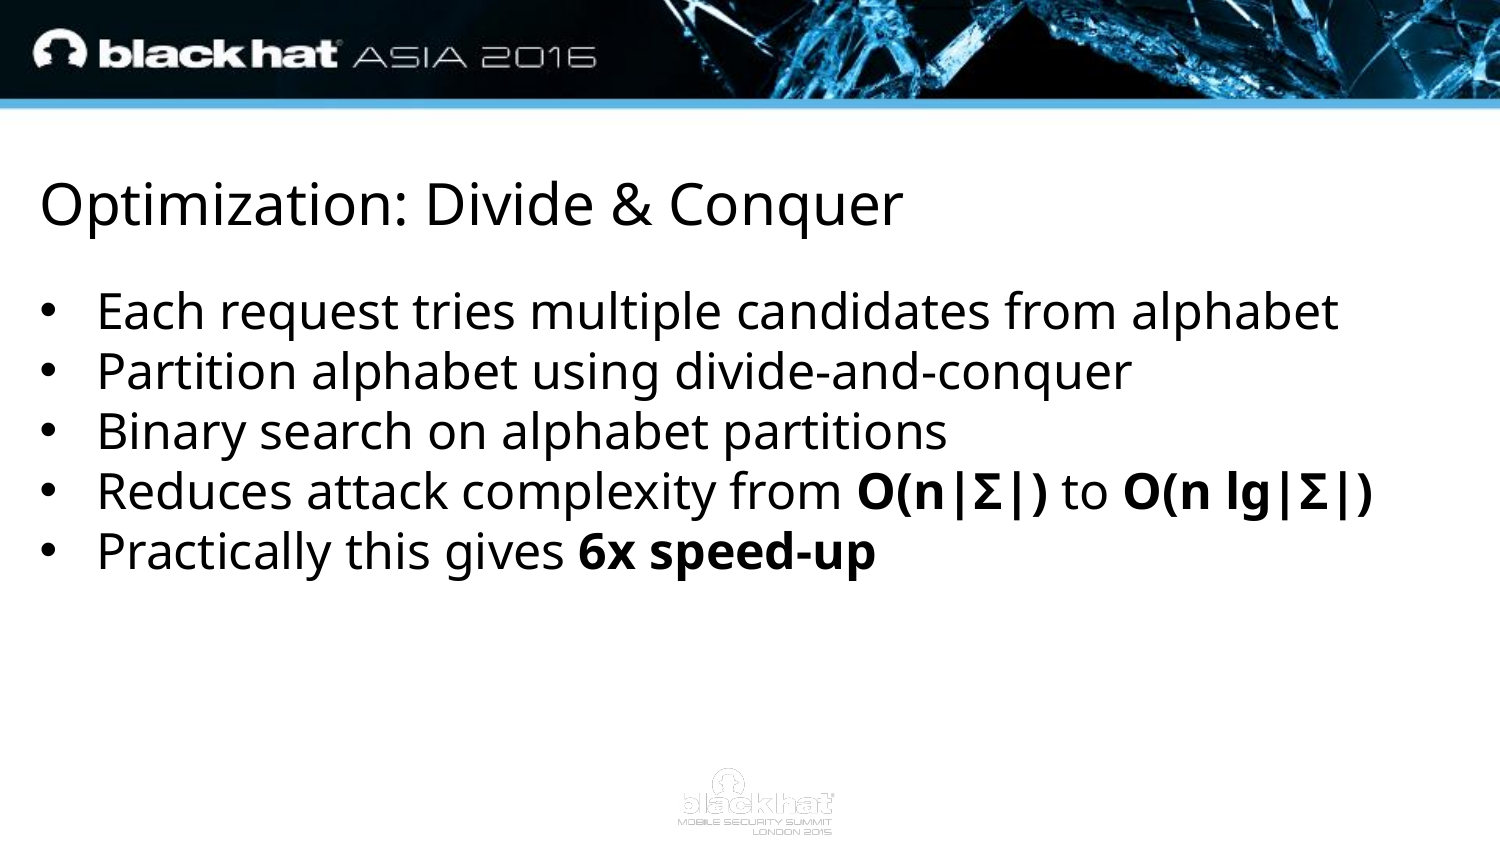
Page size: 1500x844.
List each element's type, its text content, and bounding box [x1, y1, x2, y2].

picture [0, 0, 1500, 844]
text_box Each request tries multiple candidates from alphabet Partition alphabet using divide-and-conquer Binary search on alphabet partitions Reduces attack complexity from O(n|Σ|) to O(n lg|Σ|) Practically this gives 6x speed-up [24, 271, 1450, 587]
text_box Optimization: Divide & Conquer [24, 159, 1438, 245]
